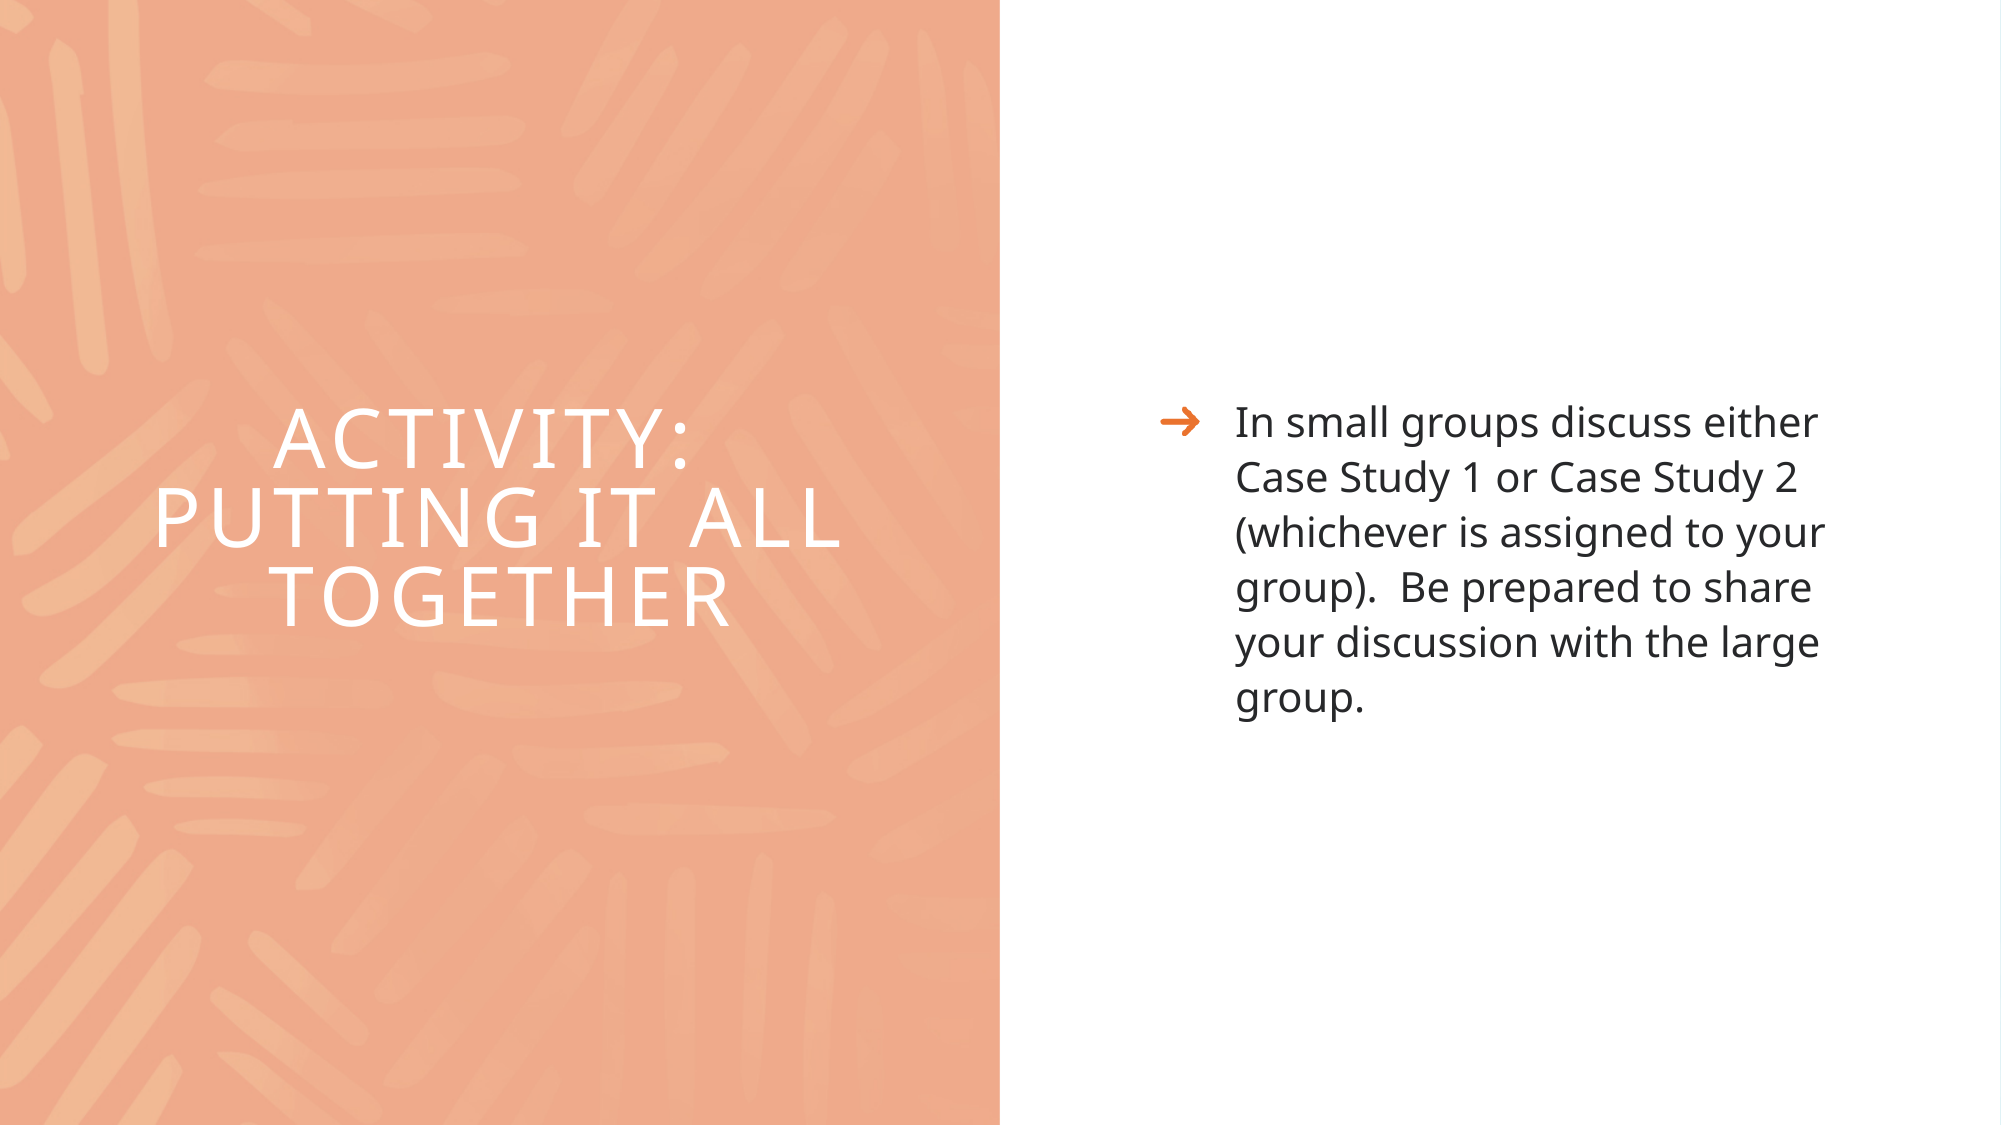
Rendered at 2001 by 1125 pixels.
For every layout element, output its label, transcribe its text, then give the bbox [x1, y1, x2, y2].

picture [0, 0, 2001, 1125]
title Activity: Putting it all together [108, 396, 892, 651]
list In small groups discuss either Case Study 1 or Case Study 2 (whichever is assigned to your group). Be prepared to share your discussion with the large group. [1152, 140, 1888, 971]
